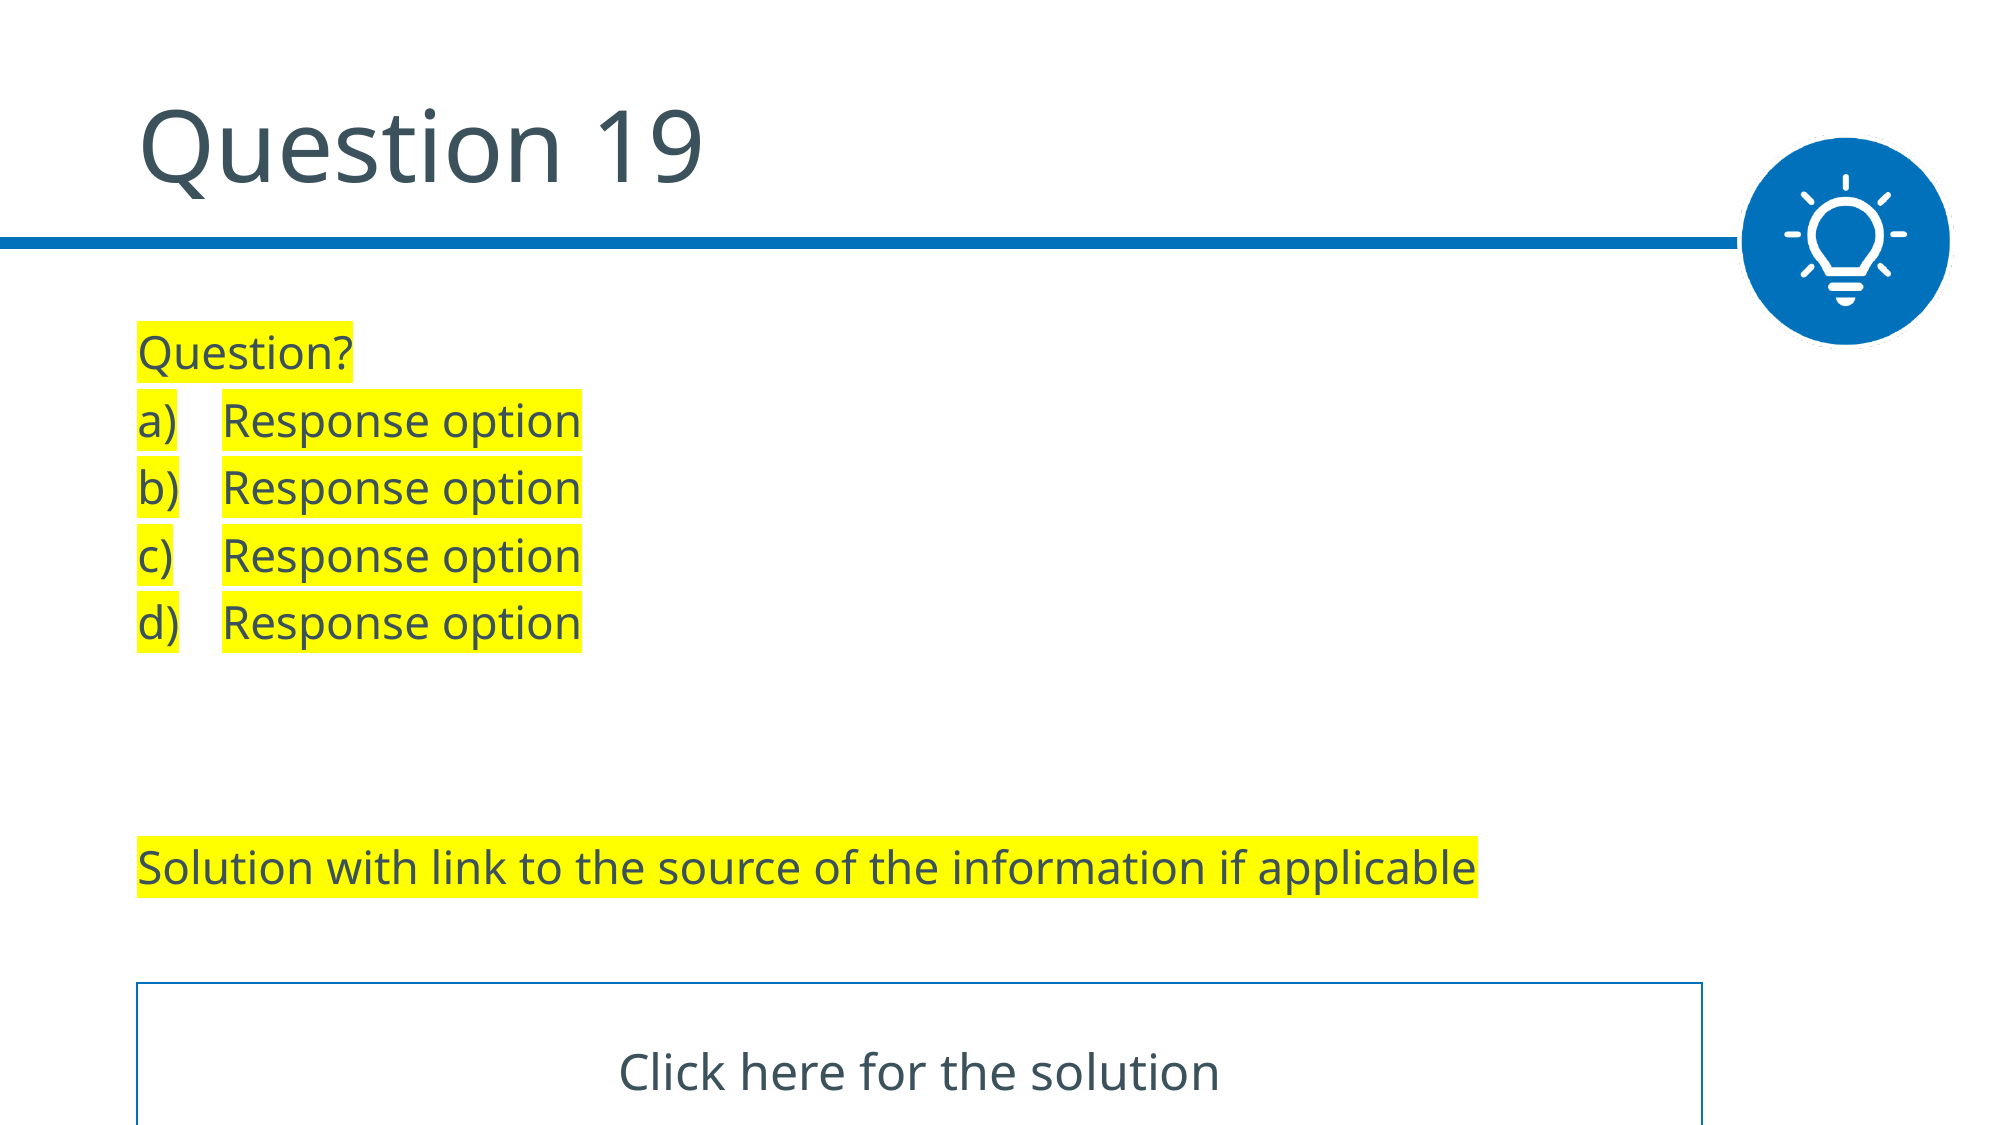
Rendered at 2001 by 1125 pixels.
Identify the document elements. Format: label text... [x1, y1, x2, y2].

text_box Click here for the solution [136, 982, 1703, 1125]
list Solution with link to the source of the information if applicable [137, 838, 1703, 982]
picture [1737, 133, 1954, 349]
list Question? Response option Response option Response option Response option [137, 324, 1703, 782]
title Question 19 [137, 47, 1703, 238]
